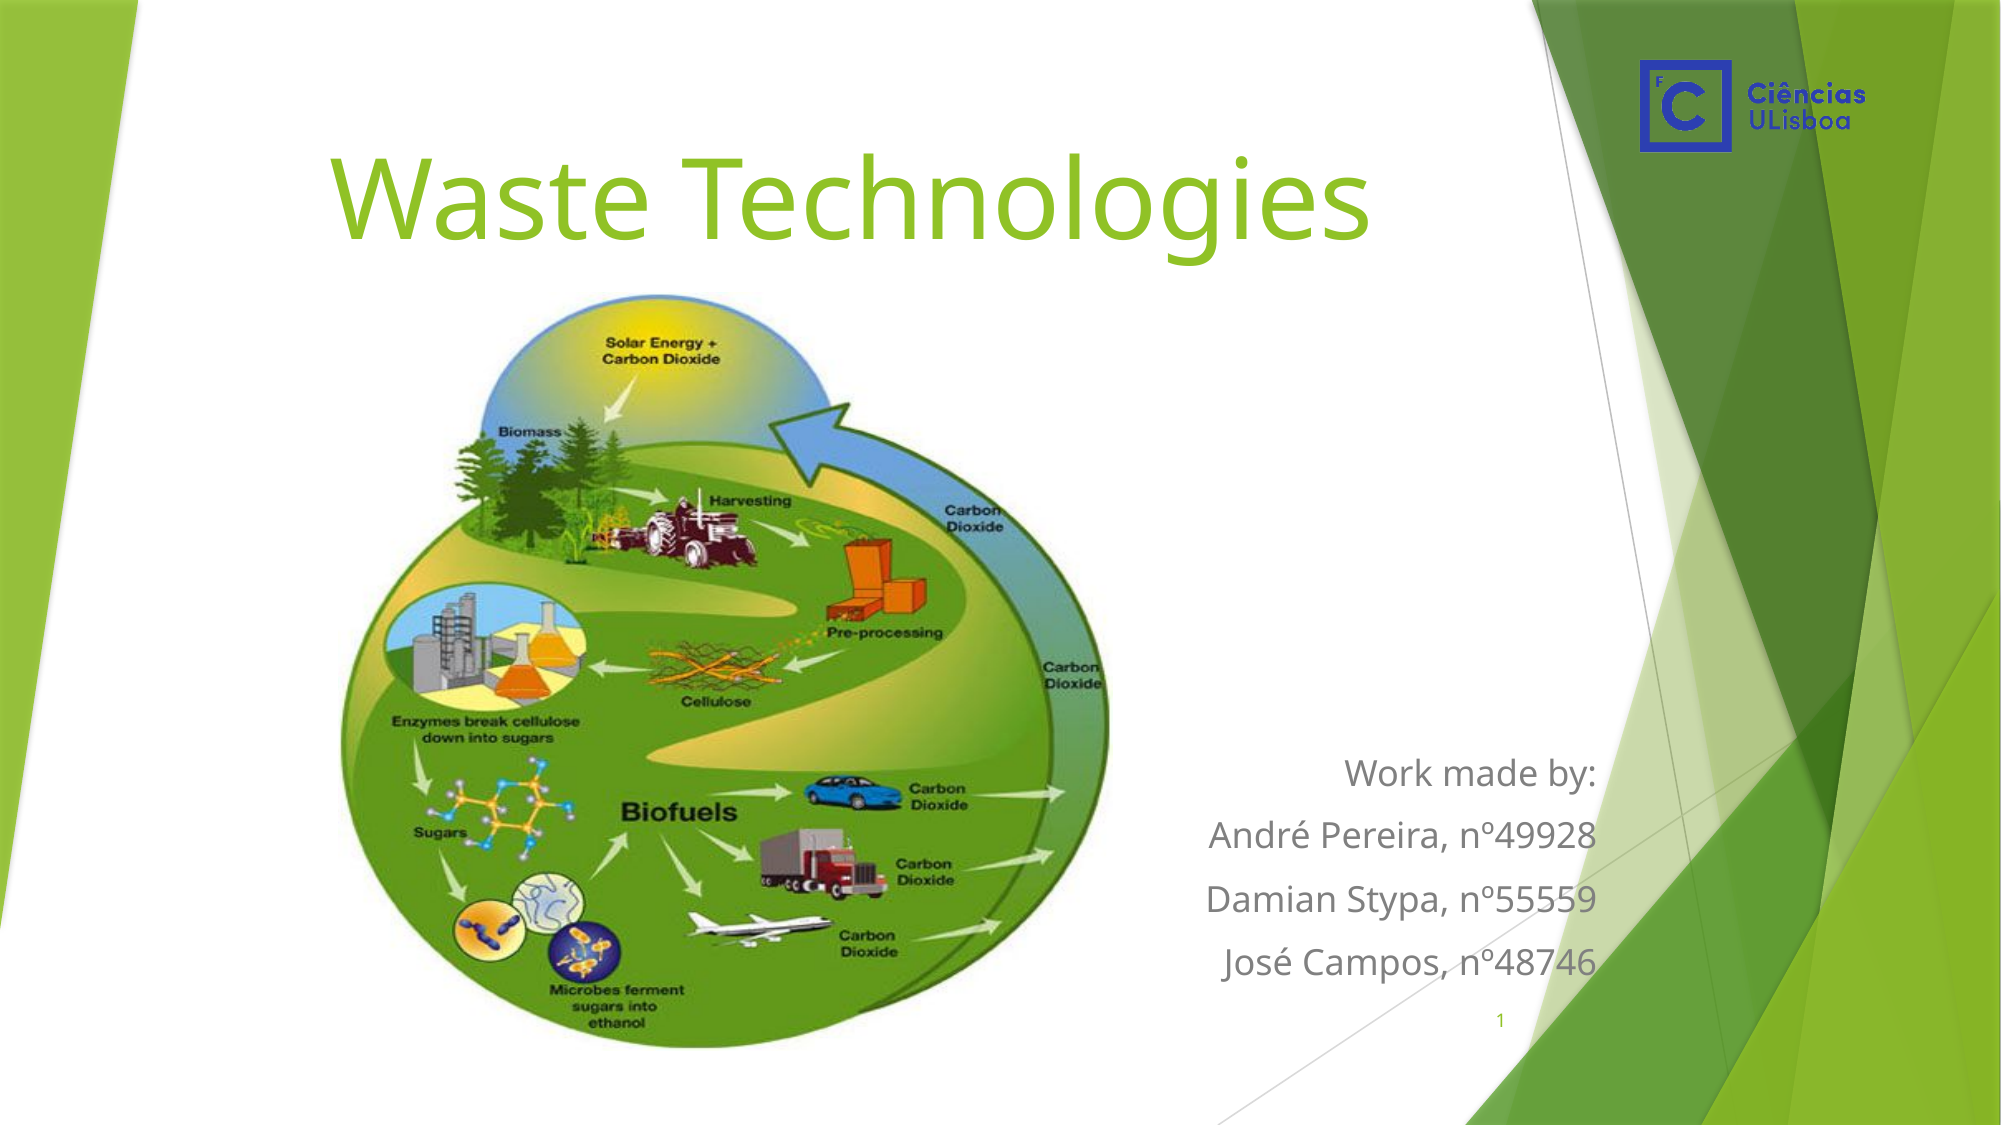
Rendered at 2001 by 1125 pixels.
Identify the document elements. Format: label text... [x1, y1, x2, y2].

picture [337, 291, 1113, 1052]
picture [1611, 31, 1894, 180]
subtitle Work made by: André Pereira, nº49928 Damian Stypa, nº55559 José Campos, nº48746 [1118, 742, 1613, 992]
slide_number 1 [1409, 991, 1522, 1051]
title Waste Technologies [214, 105, 1489, 270]
